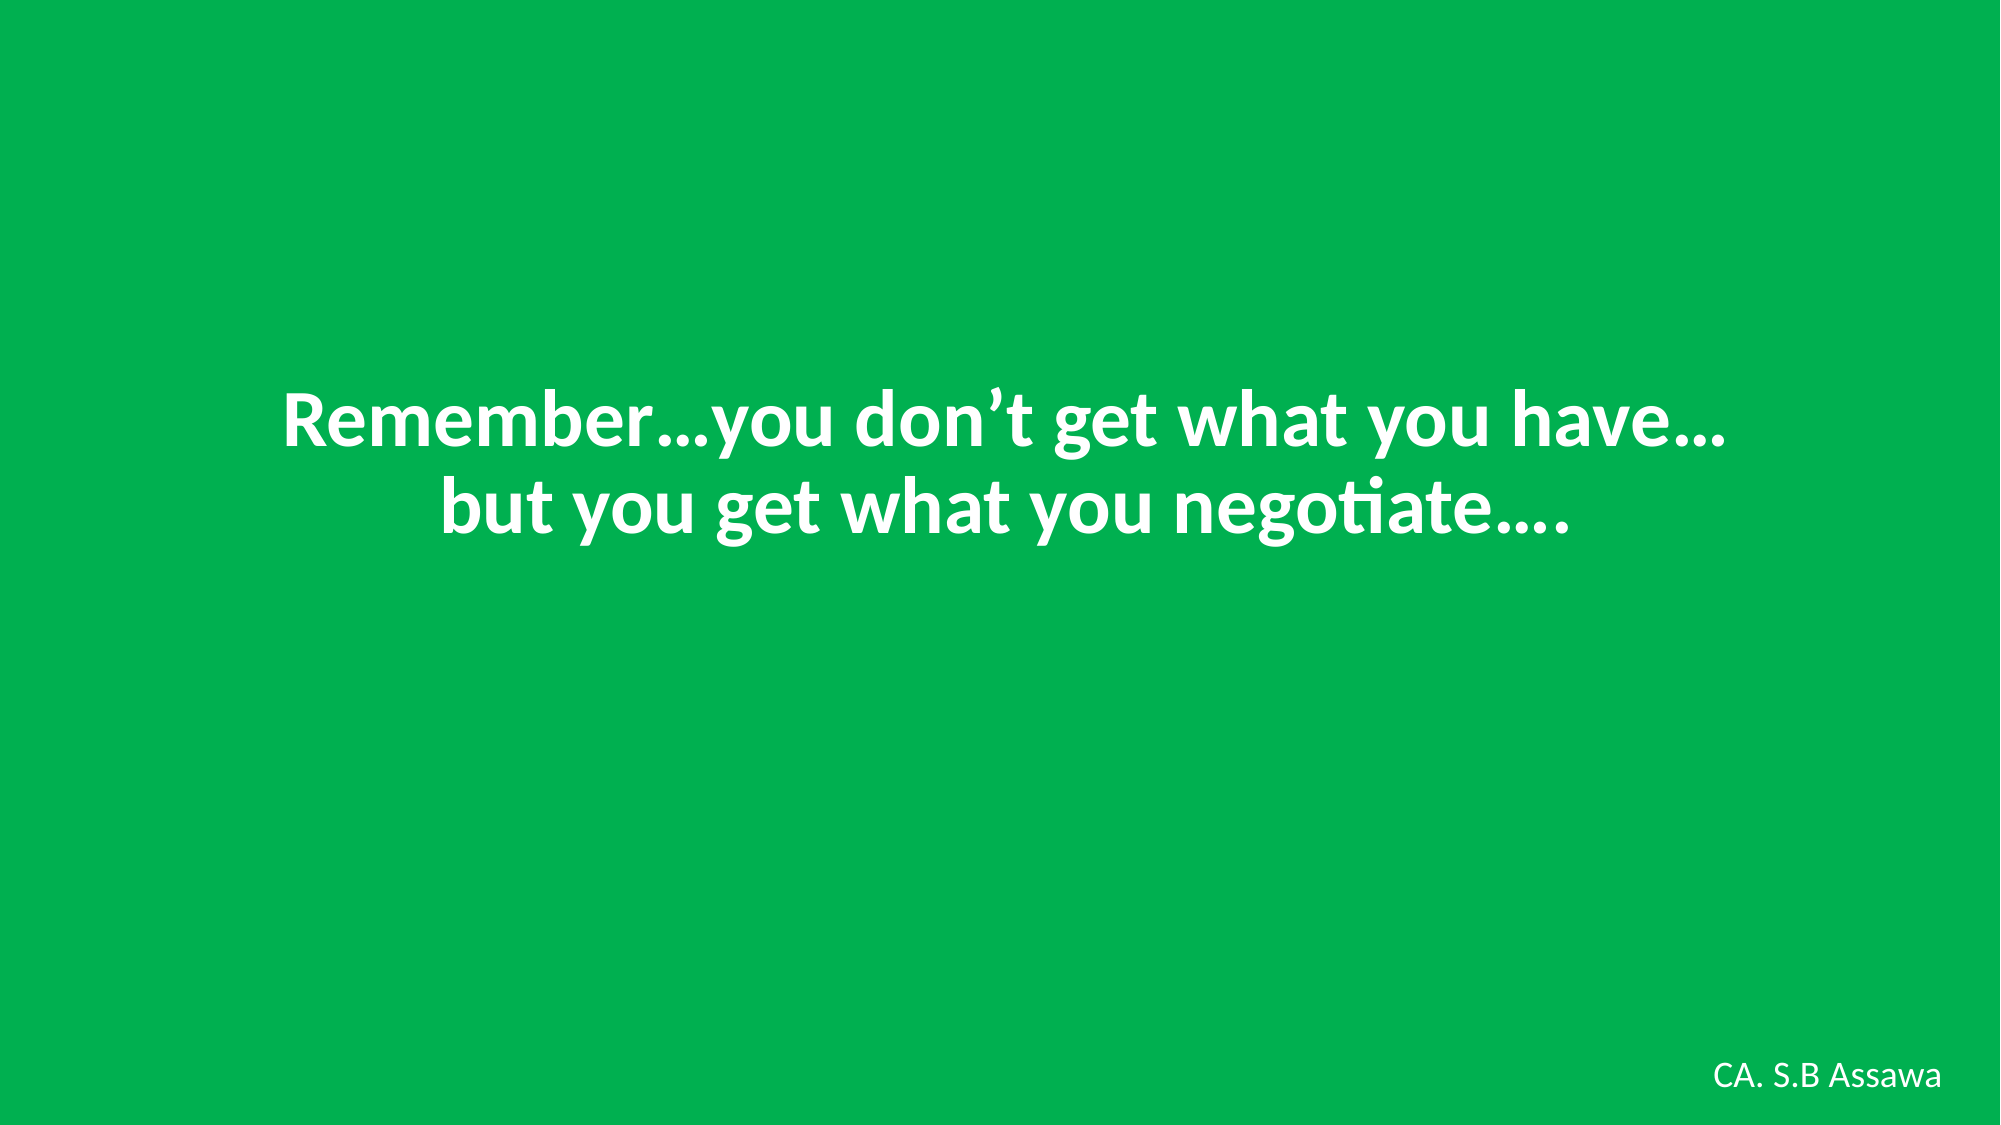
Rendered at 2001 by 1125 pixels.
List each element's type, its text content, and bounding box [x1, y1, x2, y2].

text_box CA. S.B Assawa [1698, 1042, 1979, 1103]
title Remember…you don’t get what you have…but you get what you negotiate…. [256, 368, 1757, 553]
